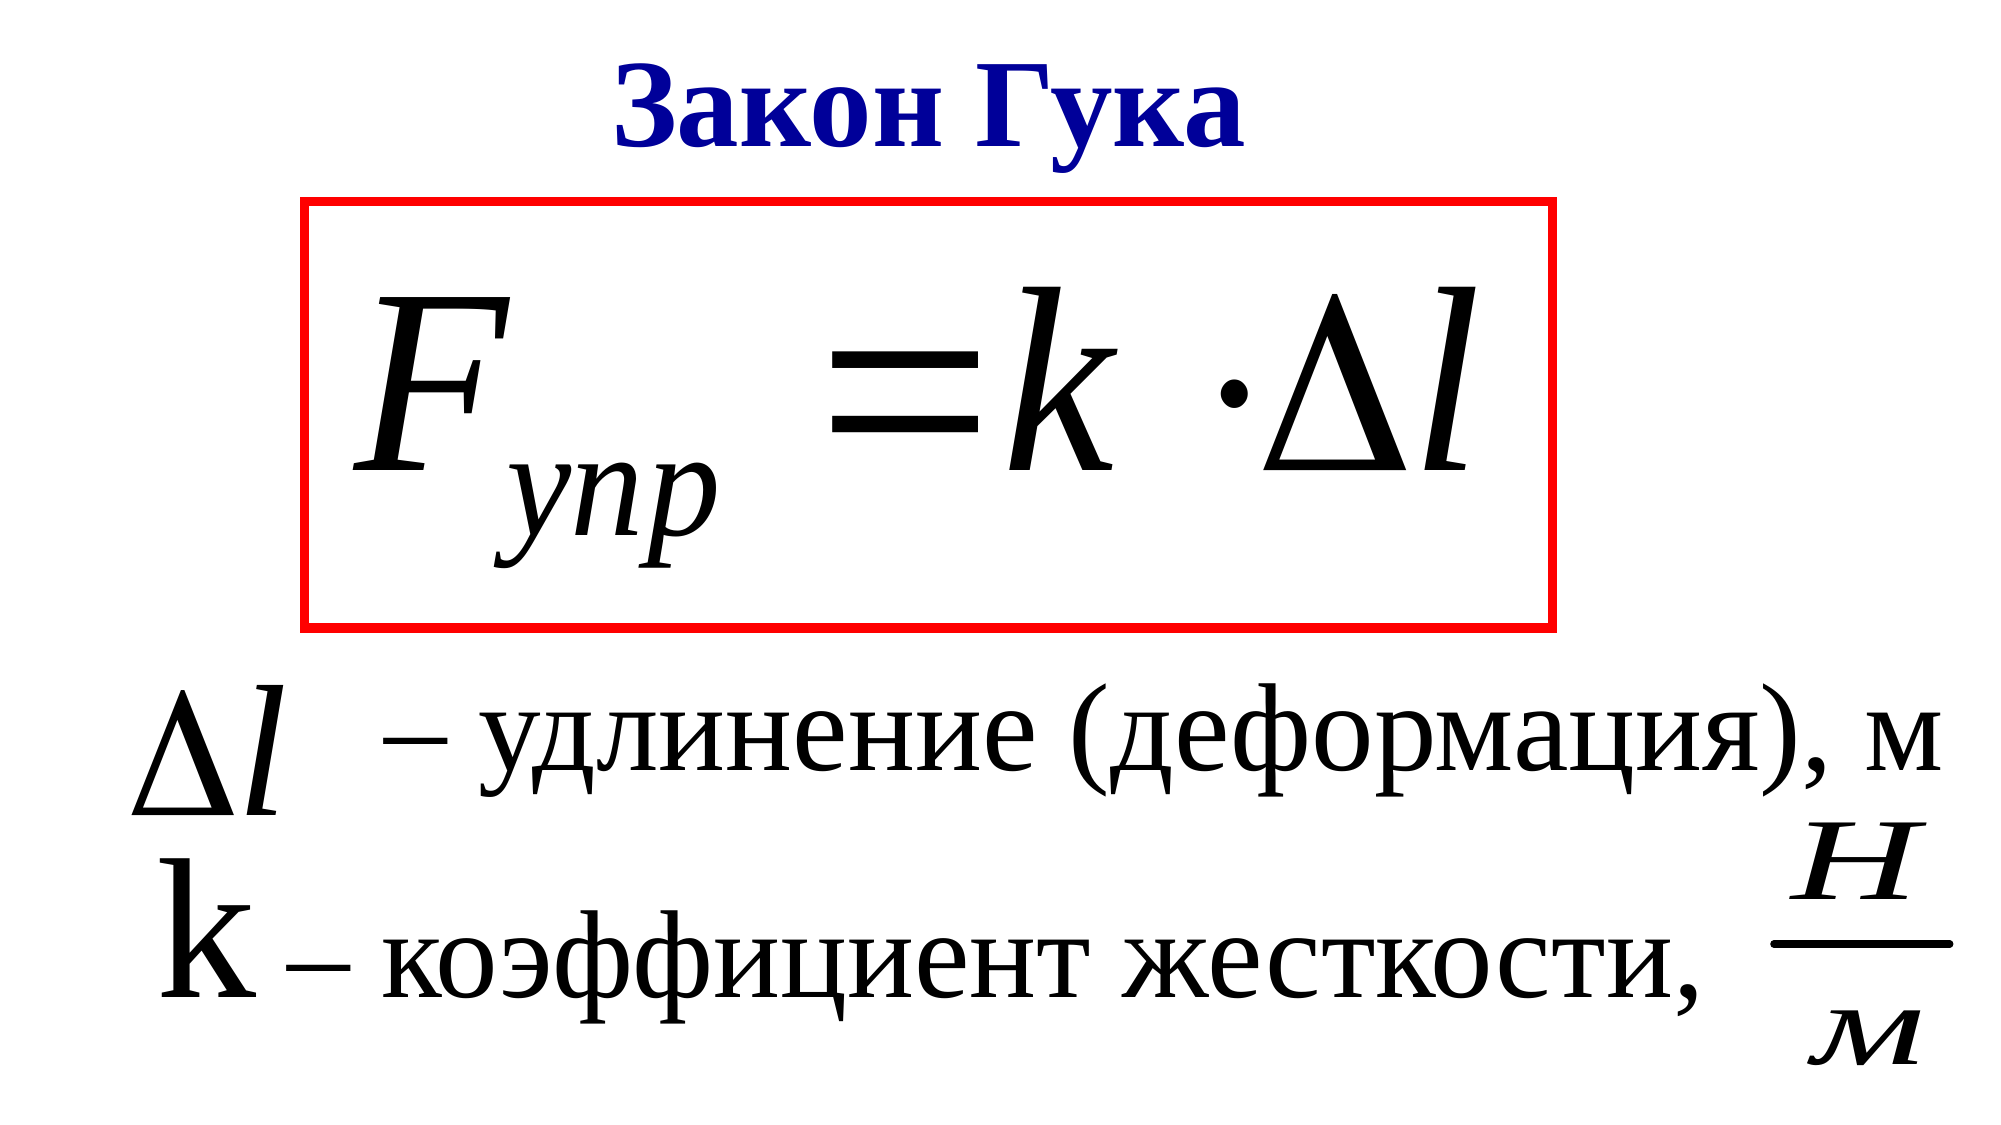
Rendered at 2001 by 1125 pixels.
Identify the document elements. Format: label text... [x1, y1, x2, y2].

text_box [100, 623, 1980, 1090]
text_box Закон Гука [596, 14, 1261, 179]
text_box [309, 205, 1548, 623]
